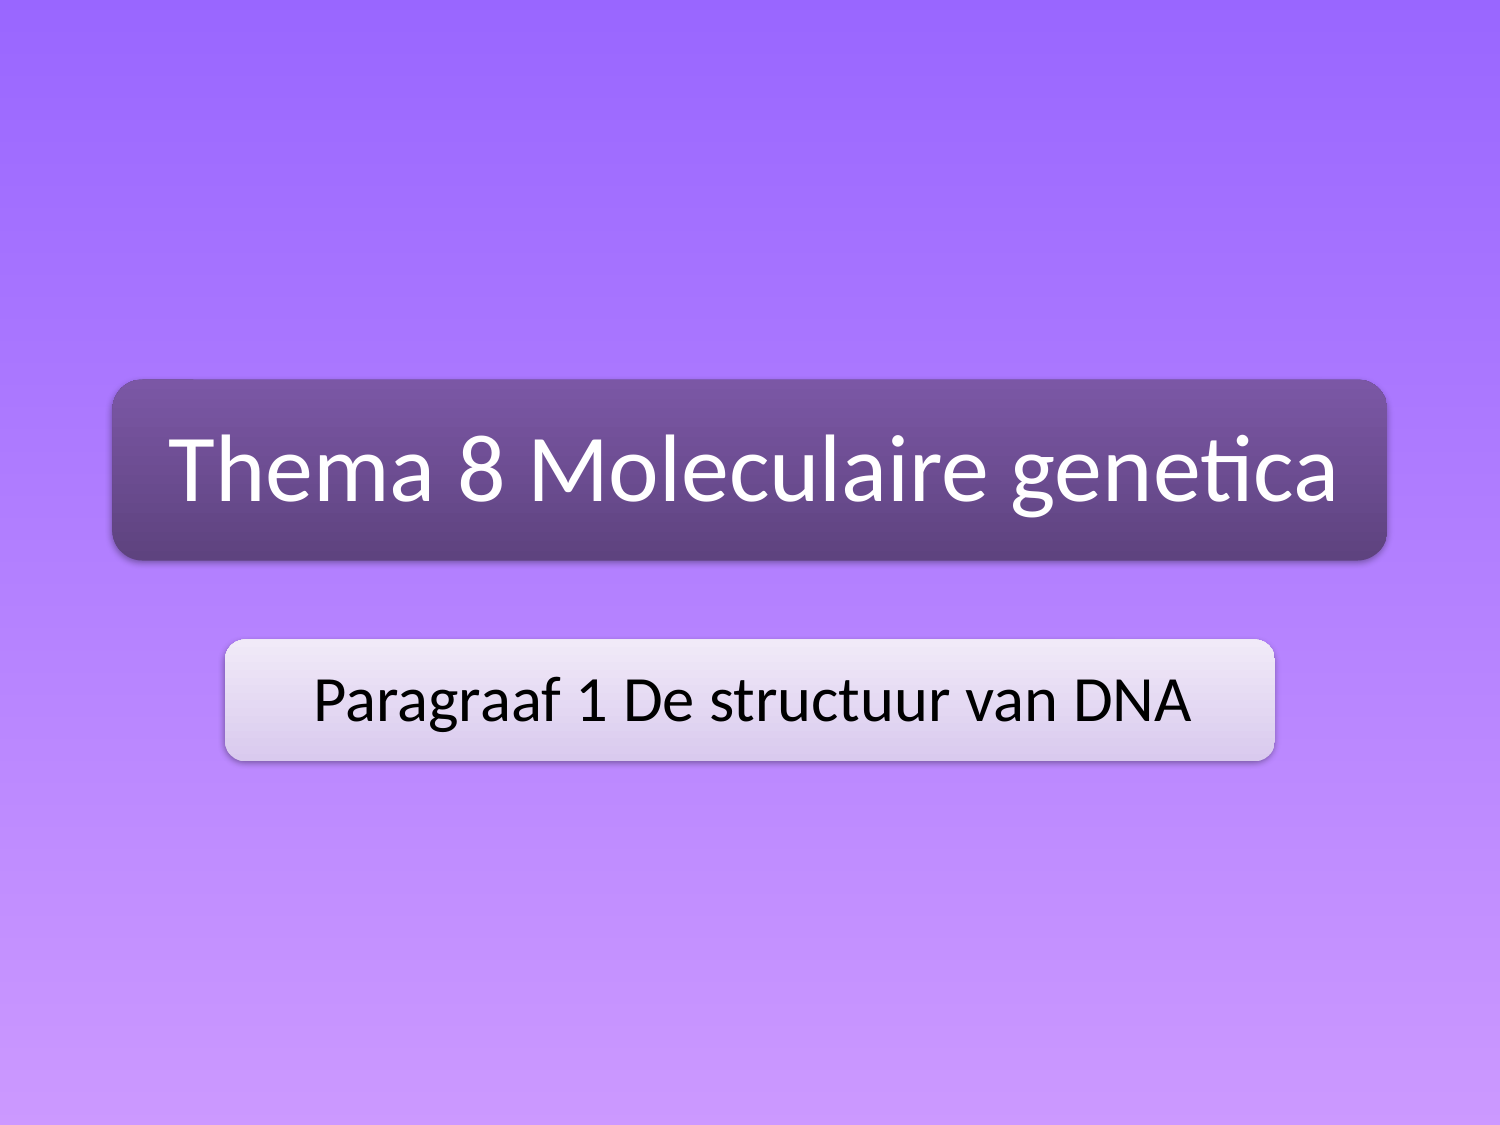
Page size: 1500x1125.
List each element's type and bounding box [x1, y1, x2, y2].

text_box [224, 637, 1276, 764]
text_box [112, 349, 1388, 591]
